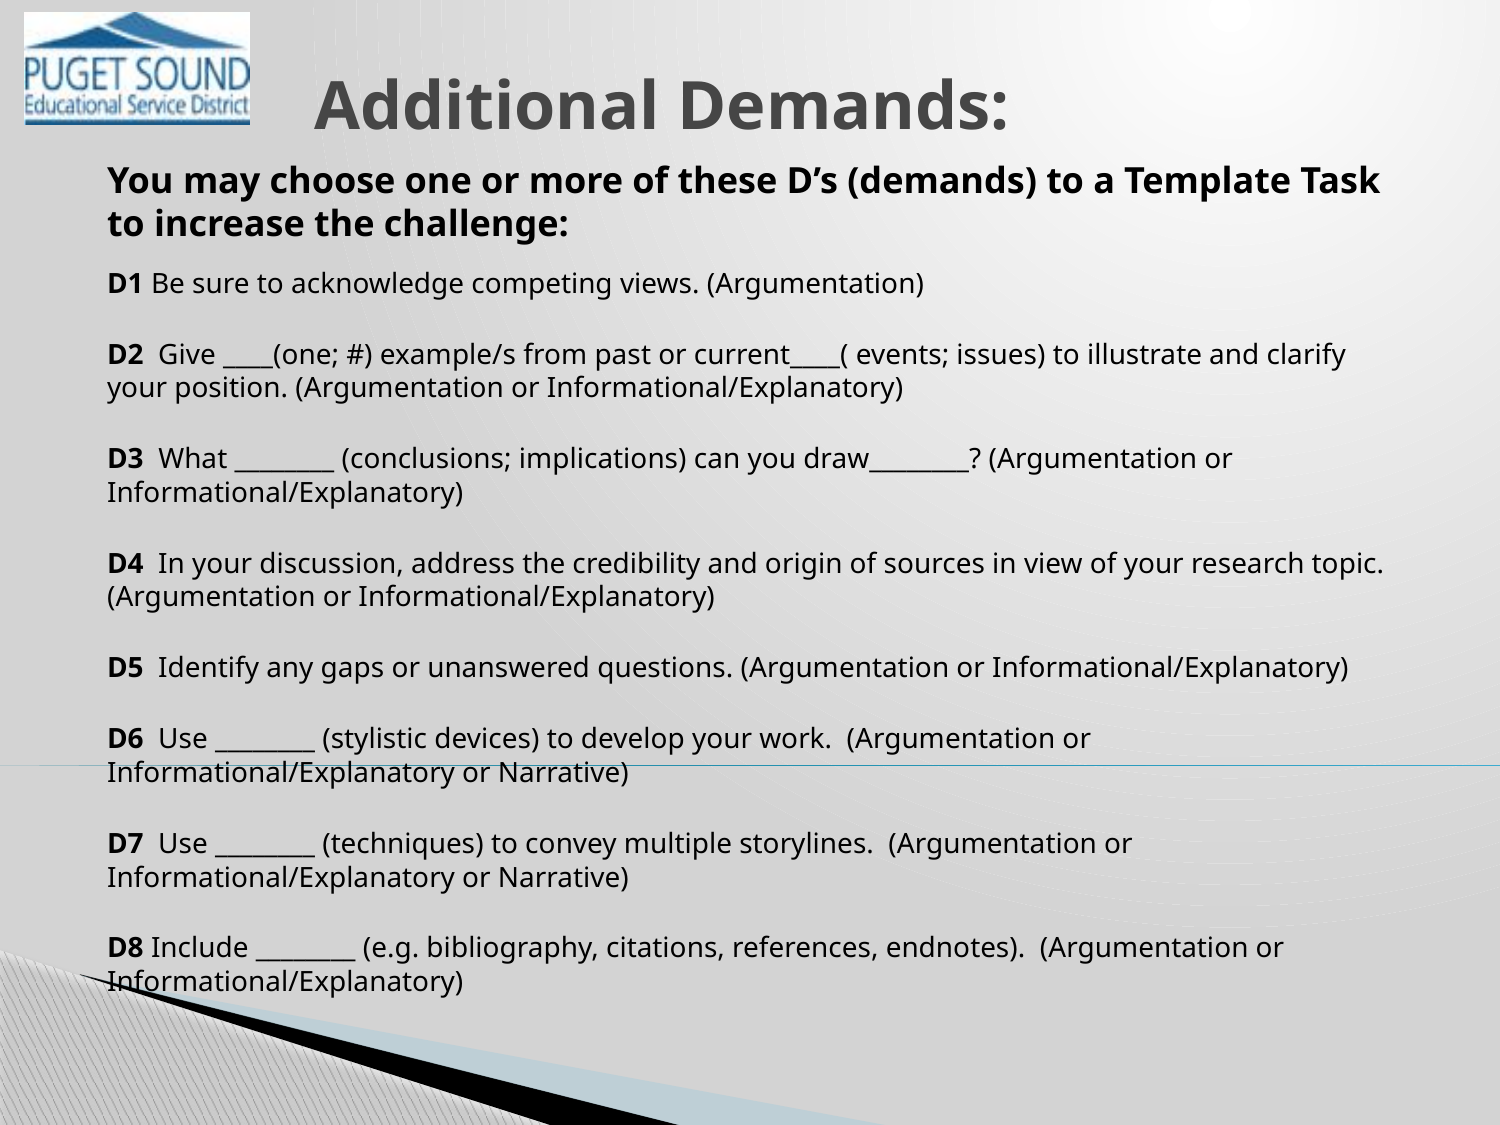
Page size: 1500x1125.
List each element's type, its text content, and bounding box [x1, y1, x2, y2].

list You may choose one or more of these D’s (demands) to a Template Task to increase the challenge: D1 Be sure to acknowledge competing views. (Argumentation) D2 Give ____(one; #) example/s from past or current____( events; issues) to illustrate and clarify your position. (Argumentation or Informational/Explanatory) D3 What ________ (conclusions; implications) can you draw________? (Argumentation or Informational/Explanatory) D4 In your discussion, address the credibility and origin of sources in view of your research topic. (Argumentation or Informational/Explanatory) D5 Identify any gaps or unanswered questions. (Argumentation or Informational/Explanatory) D6 Use ________ (stylistic devices) to develop your work. (Argumentation or Informational/Explanatory or Narrative) D7 Use ________ (techniques) to convey multiple storylines. (Argumentation or Informational/Explanatory or Narrative) D8 Include ________ (e.g. bibliography, citations, references, endnotes). (Argumentation or Informational/Explanatory) [75, 149, 1425, 1039]
title Additional Demands: [300, 37, 1388, 149]
picture [24, 12, 250, 125]
